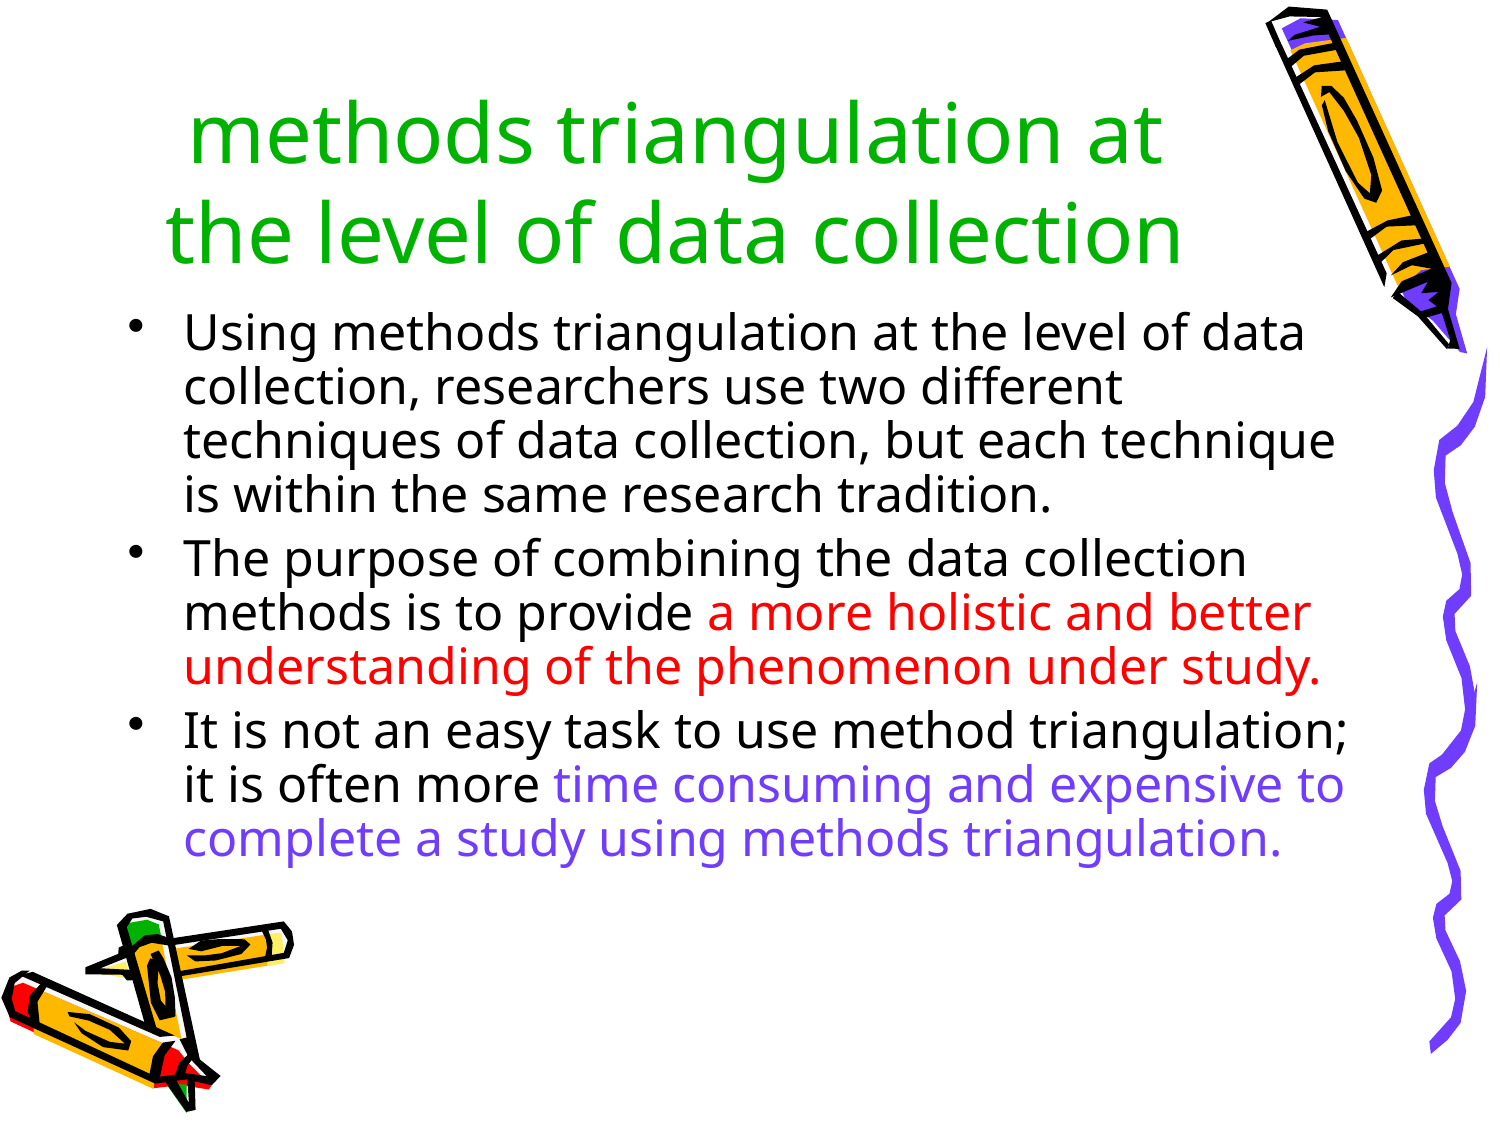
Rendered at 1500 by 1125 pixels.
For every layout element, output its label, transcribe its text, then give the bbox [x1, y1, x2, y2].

list Using methods triangulation at the level of data collection, researchers use two different techniques of data collection, but each technique is within the same research tradition. The purpose of combining the data collection methods is to provide a more holistic and better understanding of the phenomenon under study. It is not an easy task to use method triangulation; it is often more time consuming and expensive to complete a study using methods triangulation. [112, 299, 1376, 901]
title methods triangulation at the level of data collection [112, 24, 1240, 288]
